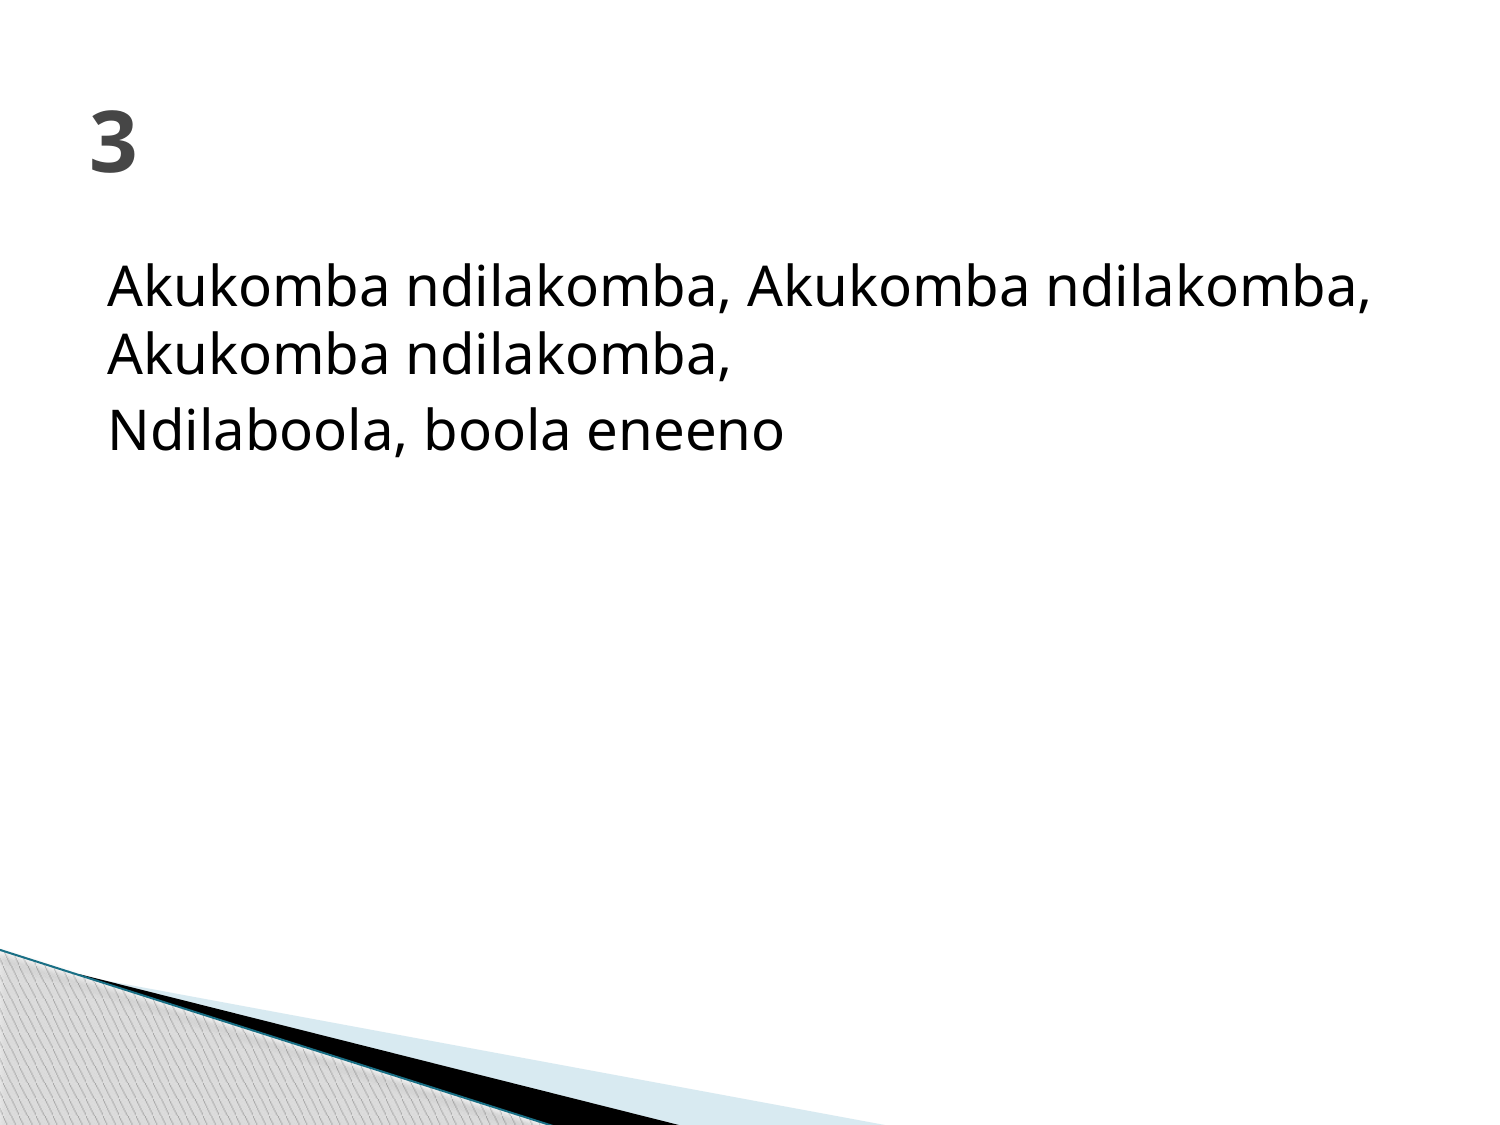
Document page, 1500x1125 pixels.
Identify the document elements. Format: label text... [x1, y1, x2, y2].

title 3 [75, 45, 1425, 233]
list Akukomba ndilakomba, Akukomba ndilakomba, Akukomba ndilakomba, Ndilaboola, boola eneeno [75, 243, 1425, 986]
